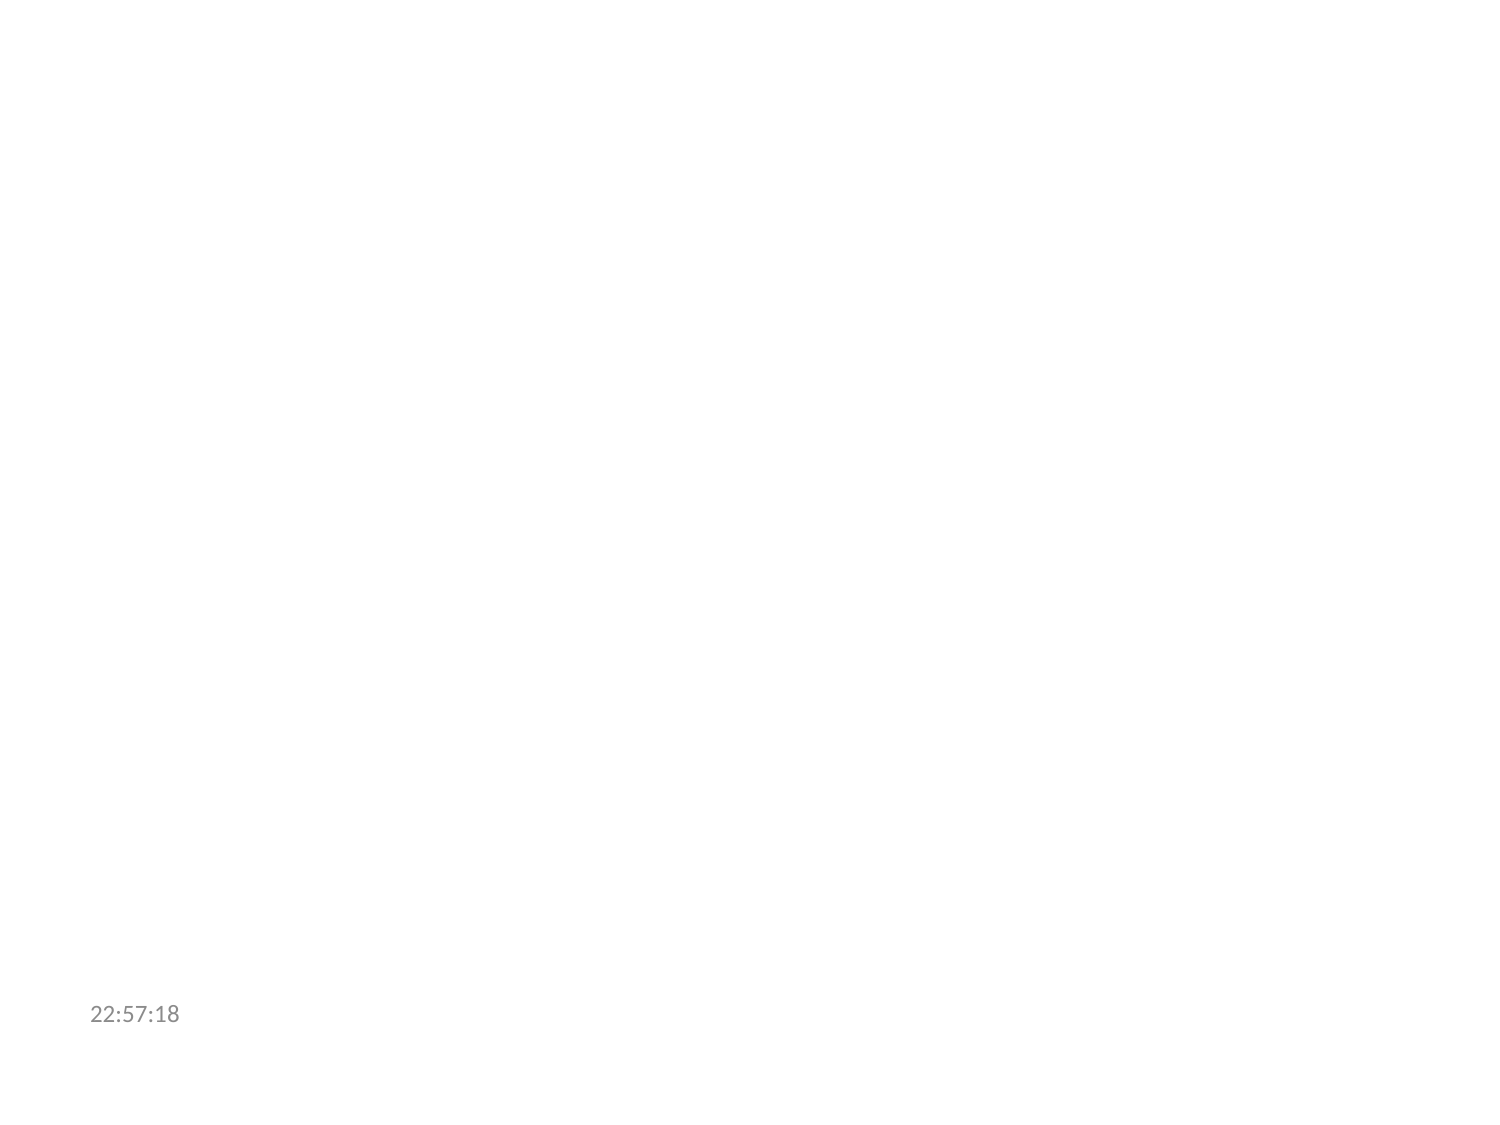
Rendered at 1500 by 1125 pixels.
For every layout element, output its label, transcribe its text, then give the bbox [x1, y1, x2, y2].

text_box 15:35:09 [75, 982, 425, 1043]
